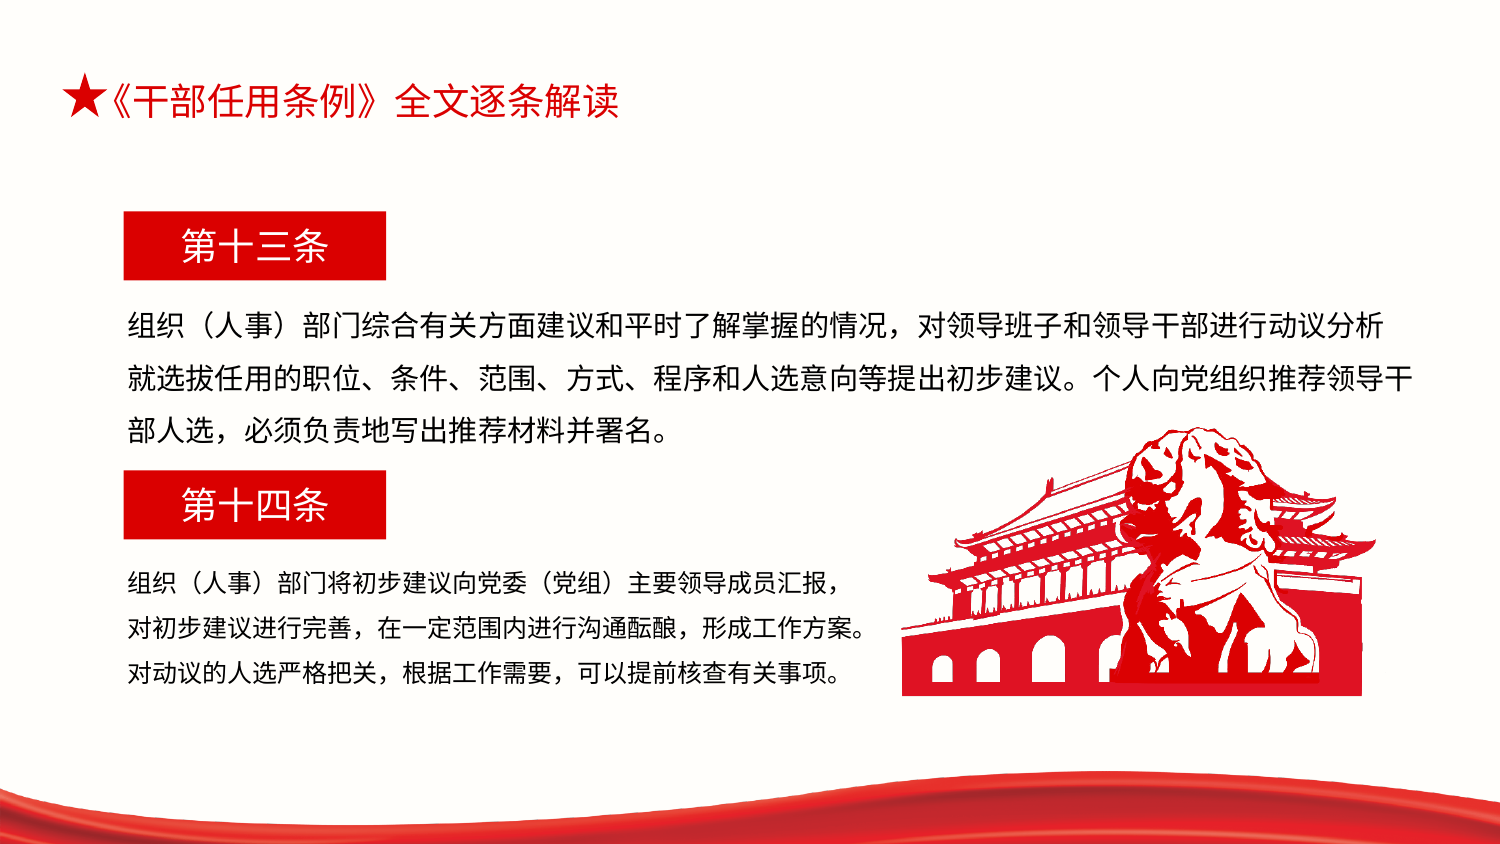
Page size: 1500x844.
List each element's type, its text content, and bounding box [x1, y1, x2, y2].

text_box 第十四条 [123, 470, 387, 540]
text_box 组织（人事）部门将初步建议向党委（党组）主要领导成员汇报，对初步建议进行完善，在一定范围内进行沟通酝酿，形成工作方案。对动议的人选严格把关，根据工作需要，可以提前核查有关事项。 [112, 545, 874, 695]
text_box 第十三条 [123, 211, 387, 281]
picture [0, 334, 1500, 844]
text_box 组织（人事）部门综合有关方面建议和平时了解掌握的情况，对领导班子和领导干部进行动议分析 就选拔任用的职位、条件、范围、方式、程序和人选意向等提出初步建议。个人向党组织推荐领导干部人选，必须负责地写出推荐材料并署名。 [112, 282, 1448, 455]
